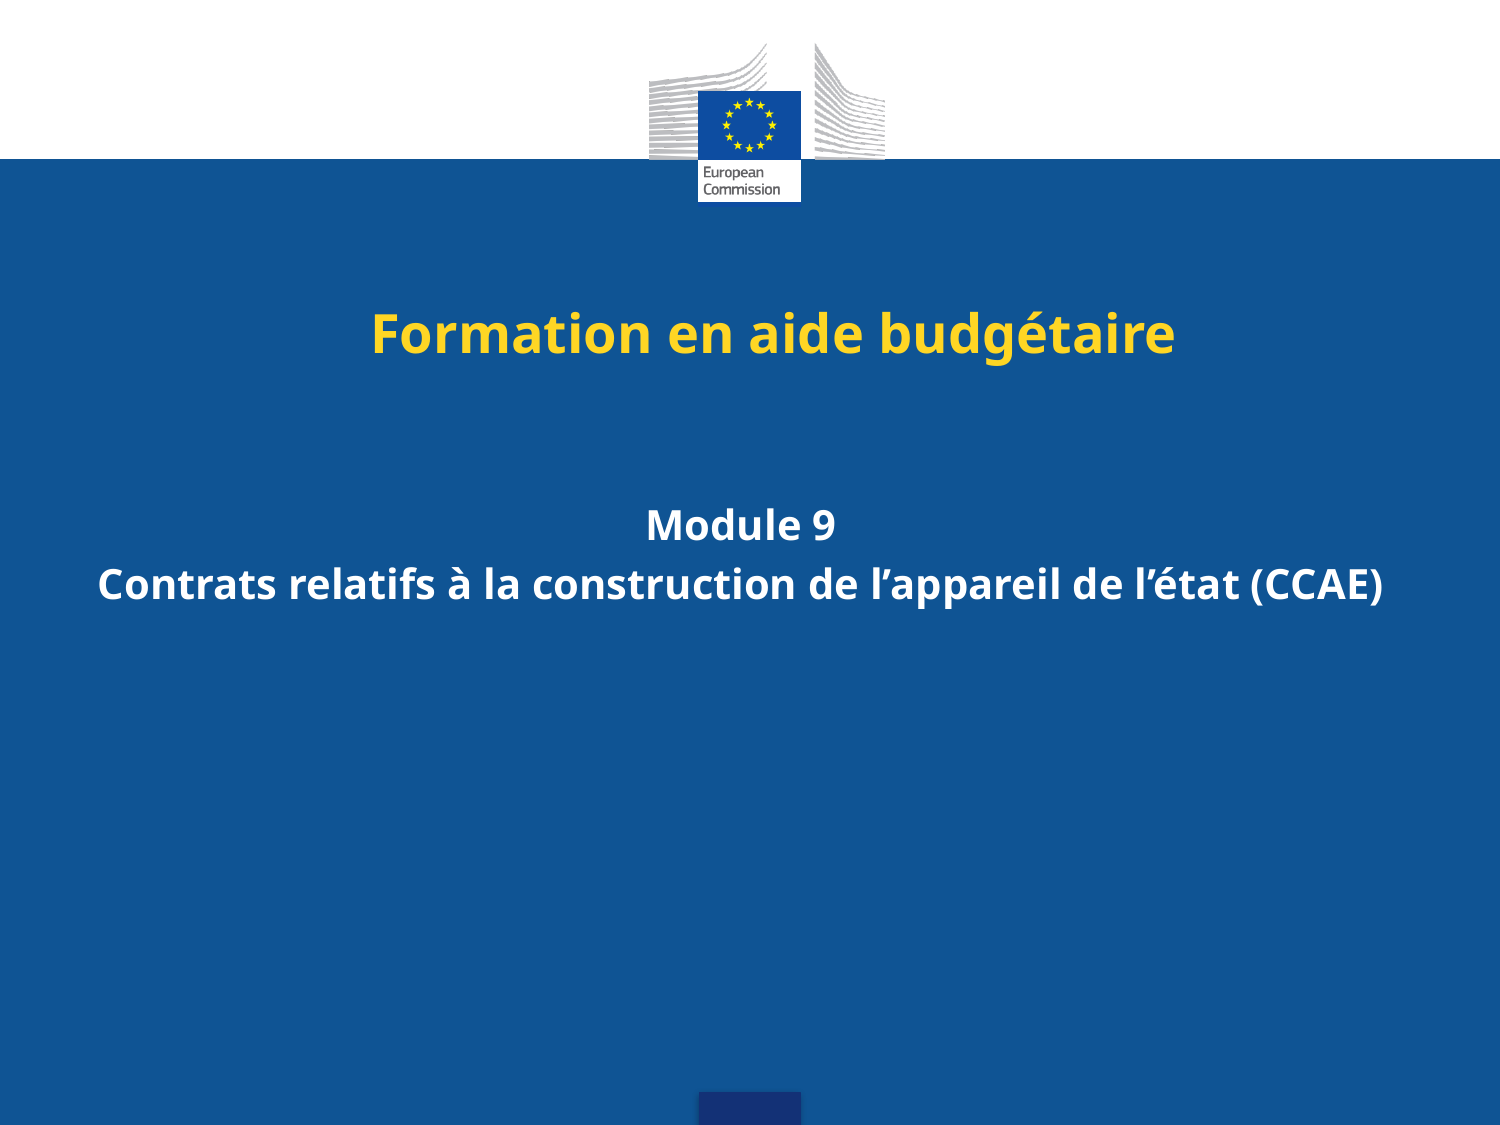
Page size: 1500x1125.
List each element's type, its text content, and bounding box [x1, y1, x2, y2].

subtitle Module 9 Contrats relatifs à la construction de l’appareil de l’état (CCAE) [40, 491, 1442, 776]
title Formation en aide budgétaire [88, 266, 1459, 398]
